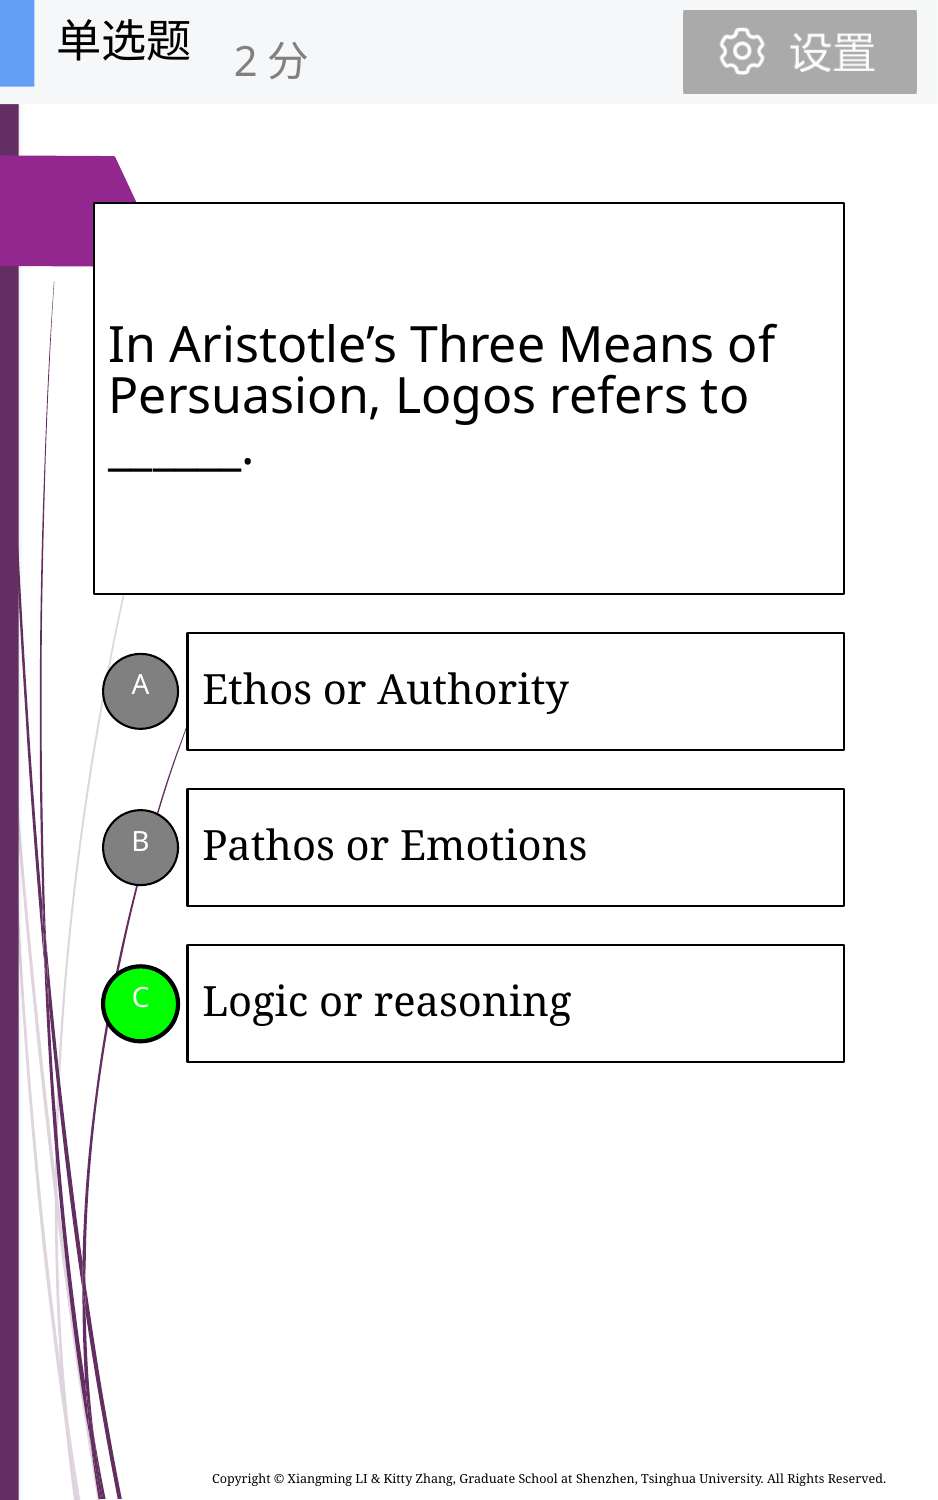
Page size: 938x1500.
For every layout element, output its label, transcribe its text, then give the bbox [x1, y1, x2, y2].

text_box C [103, 966, 179, 1042]
text_box A [103, 653, 179, 729]
text_box Logic or reasoning [187, 945, 844, 1063]
text_box B [103, 810, 179, 886]
picture [683, 10, 917, 94]
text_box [0, 0, 938, 105]
text_box Pathos or Emotions [187, 788, 844, 907]
text_box In Aristotle’s Three Means of Persuasion, Logos refers to ______. [93, 203, 844, 594]
text_box Ethos or Authority [187, 632, 844, 750]
